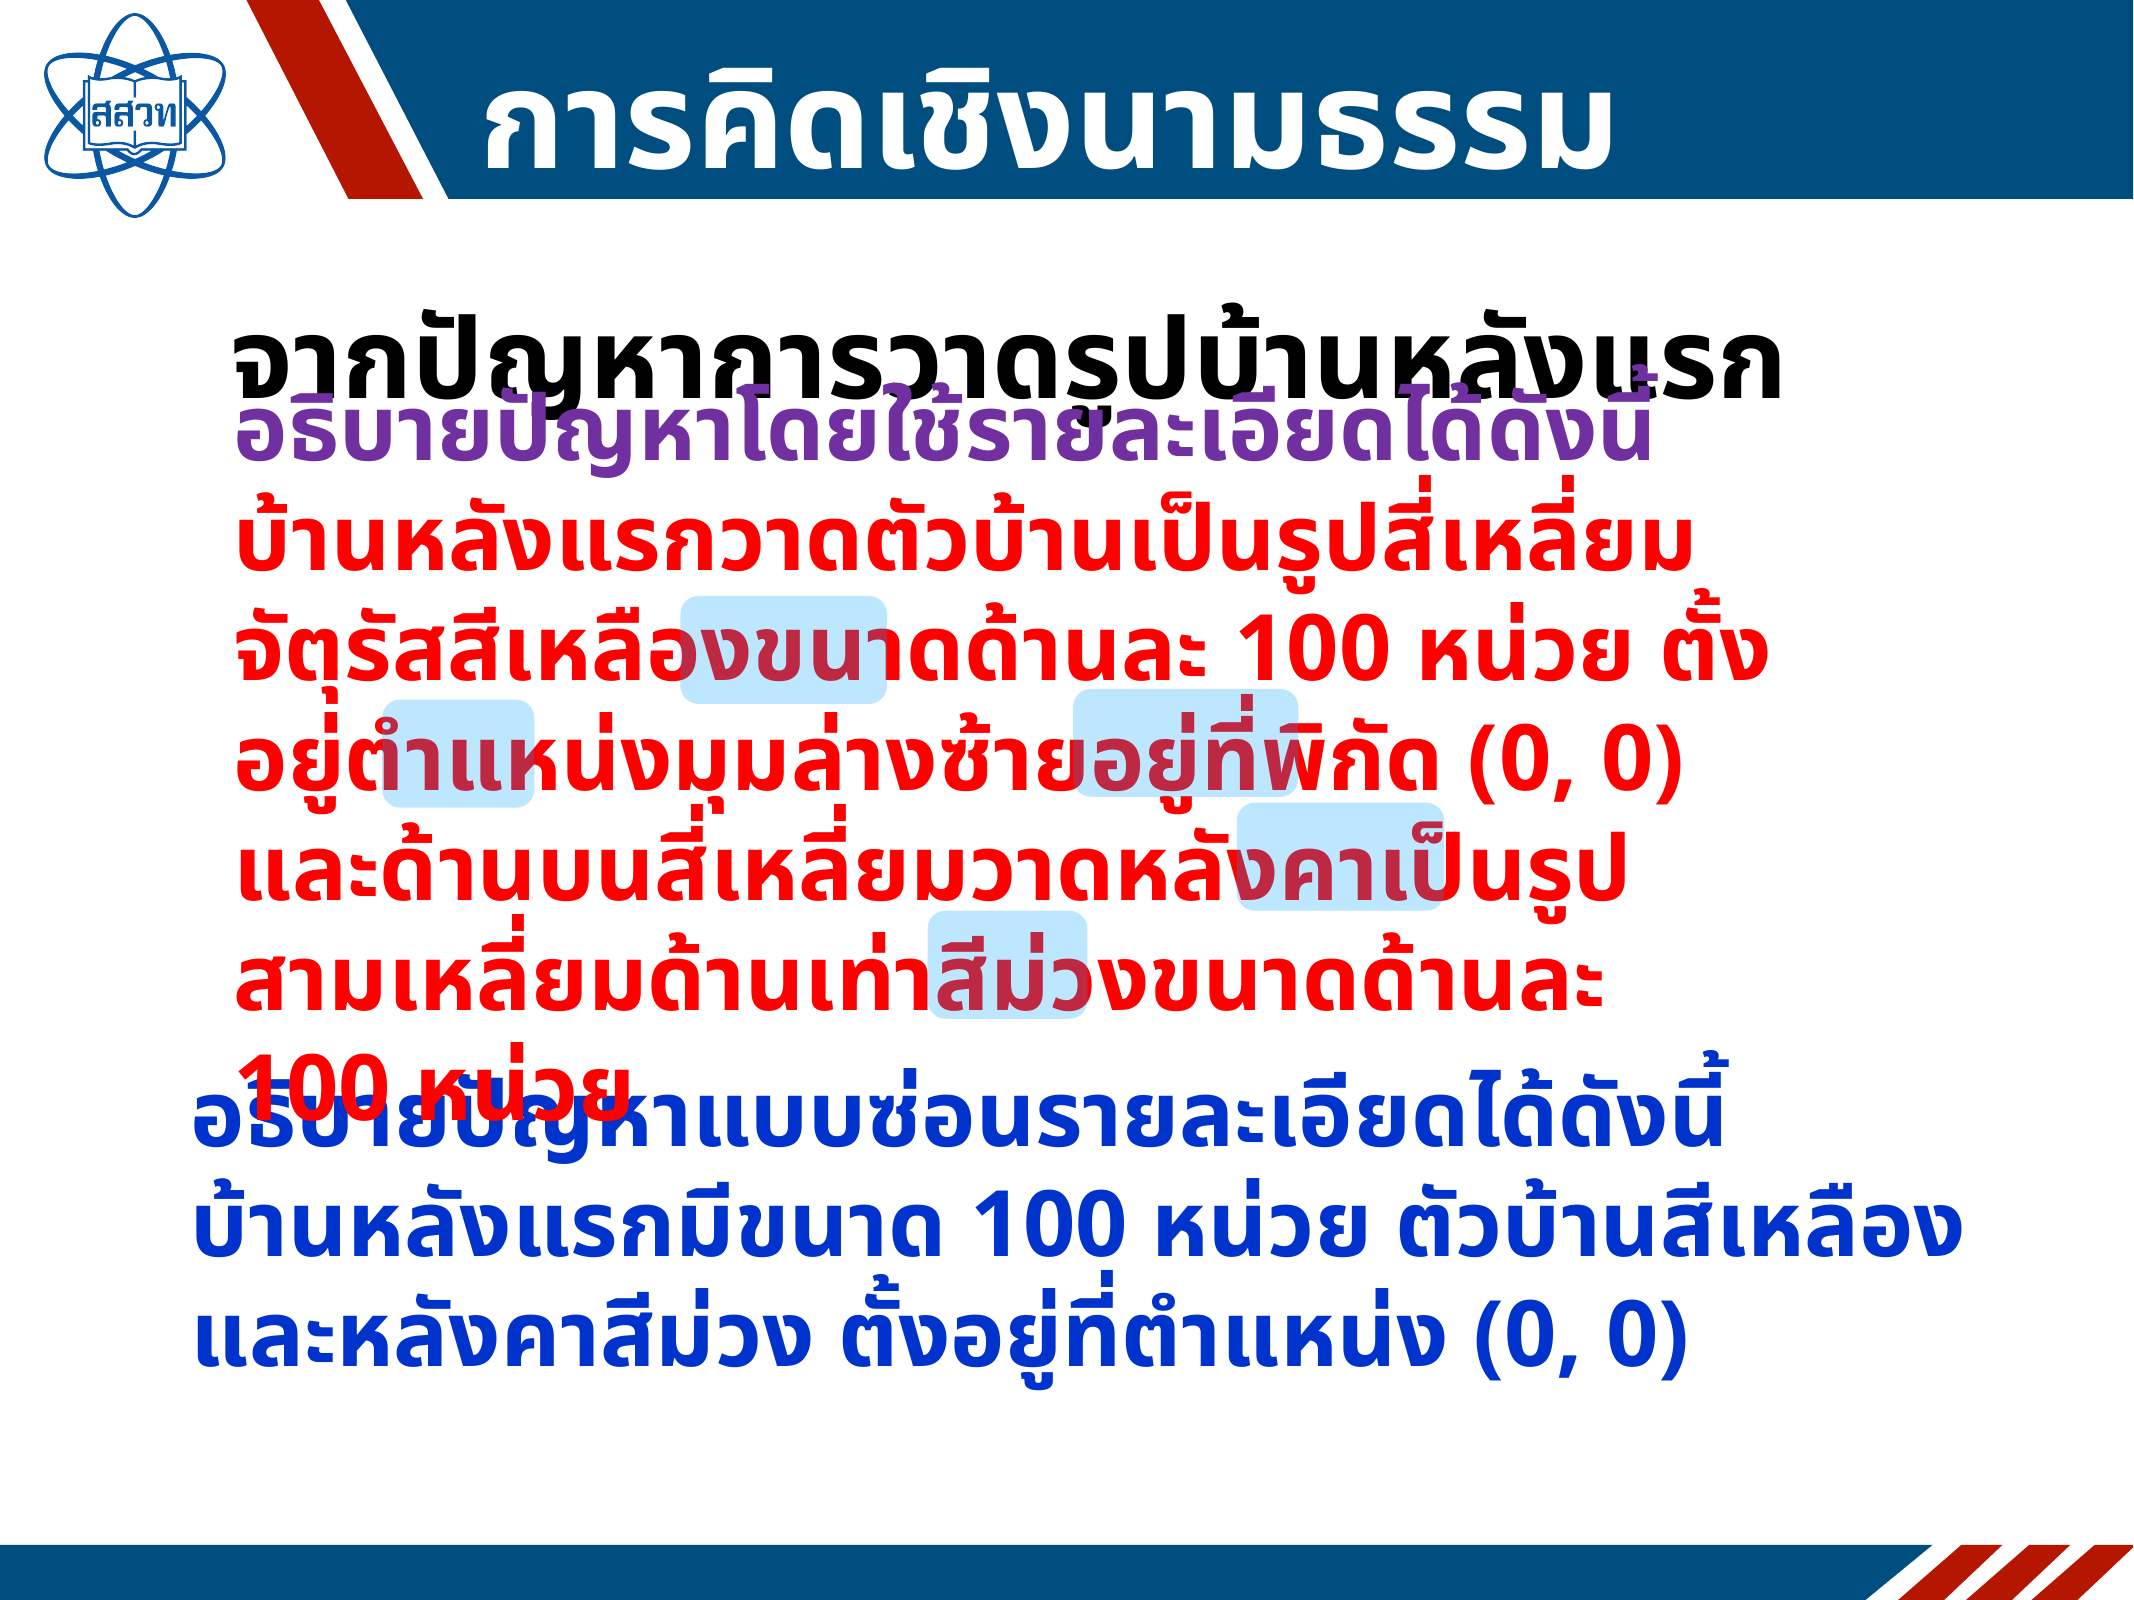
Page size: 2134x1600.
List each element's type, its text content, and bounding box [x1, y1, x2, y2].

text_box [241, 0, 2134, 200]
text_box [680, 595, 888, 704]
text_box [1073, 688, 1299, 797]
text_box [1236, 802, 1445, 911]
text_box [382, 699, 535, 808]
text_box การคิดเชิงนามธรรม [471, 200, 2003, 204]
text_box จากปัญหาการวาดรูปบ้านหลังแรก [222, 277, 1904, 430]
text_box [0, 1544, 2134, 1600]
picture [43, 13, 226, 219]
text_box อธิบายปัญหาโดยใช้รายละเอียดได้ดังนี้ บ้านหลังแรกวาดตัวบ้านเป็นรูปสี่เหลี่ยมจัตุรัสสีเหลืองขนาดด้านละ 100 หน่วย ตั้งอยู่ตำแหน่งมุมล่างซ้ายอยู่ที่พิกัด (0, 0) และด้านบนสี่เหลี่ยมวาดหลังคาเป็นรูปสามเหลี่ยมด้านเท่าสีม่วงขนาดด้านละ 100 หน่วย [225, 360, 1790, 1147]
text_box อธิบายปัญหาแบบซ่อนรายละเอียดได้ดังนี้ บ้านหลังแรกมีขนาด 100 หน่วย ตัวบ้านสีเหลือง และหลังคาสีม่วง ตั้งอยู่ที่ตำแหน่ง (0, 0) [182, 1046, 2102, 1393]
text_box [927, 910, 1088, 1019]
